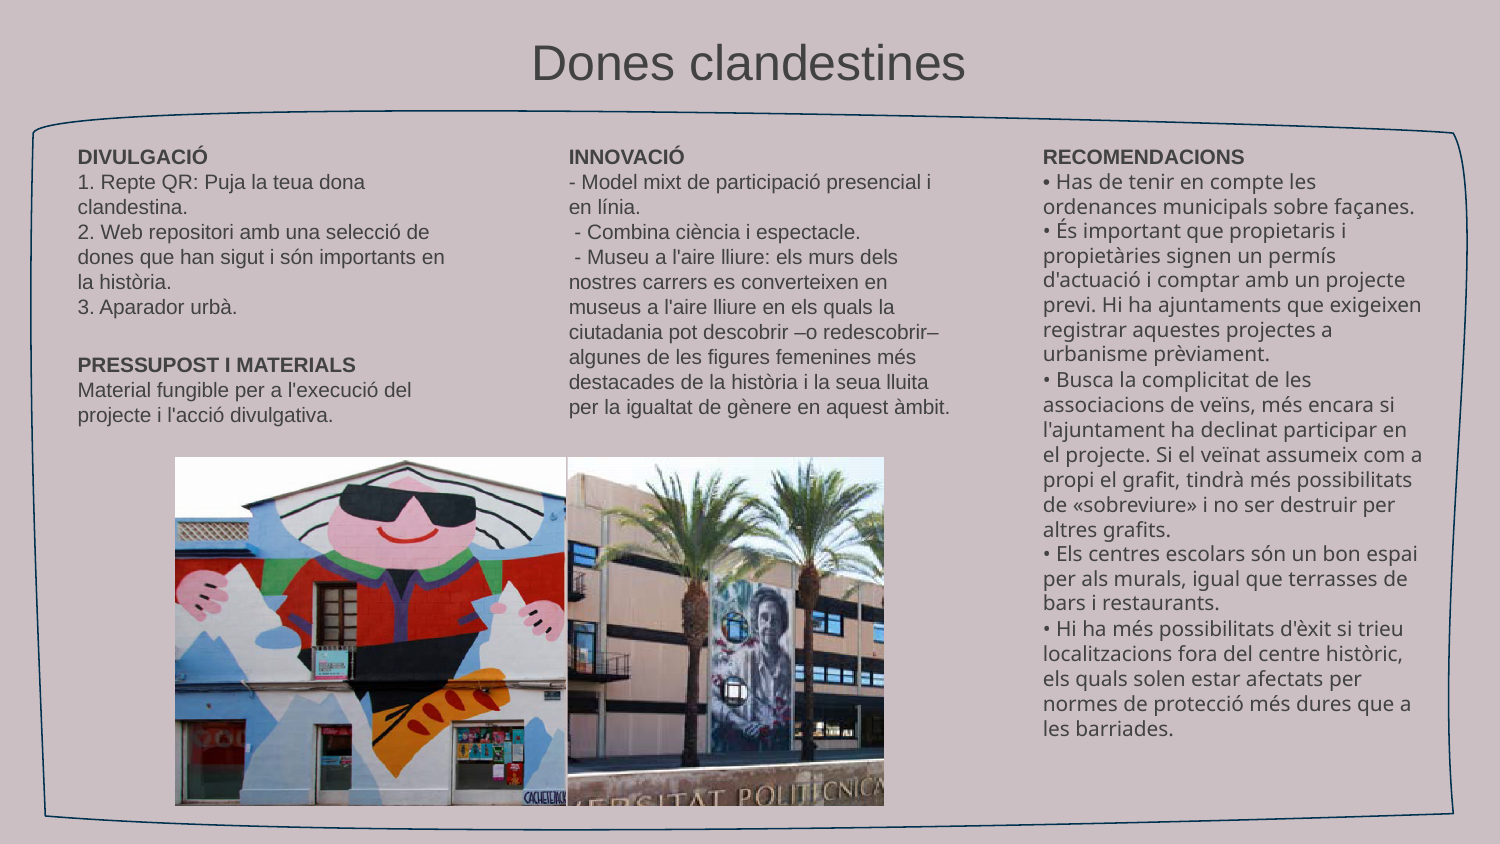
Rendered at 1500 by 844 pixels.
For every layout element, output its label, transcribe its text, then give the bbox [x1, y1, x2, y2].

text_box RECOMENDACIONS • Has de tenir en compte les ordenances municipals sobre façanes. • És important que propietaris i propietàries signen un permís d'actuació i comptar amb un projecte previ. Hi ha ajuntaments que exigeixen registrar aquestes projectes a urbanisme prèviament. • Busca la complicitat de les associacions de veïns, més encara si l'ajuntament ha declinat participar en el projecte. Si el veïnat assumeix com a propi el grafit, tindrà més possibilitats de «sobreviure» i no ser destruir per altres grafits. • Els centres escolars són un bon espai per als murals, igual que terrasses de bars i restaurants. • Hi ha més possibilitats d'èxit si trieu localitzacions fora del centre històric, els quals solen estar afectats per normes de protecció més dures que a les barriades. [1027, 128, 1442, 787]
text_box Dones clandestines [0, 20, 1499, 106]
list DIVULGACIÓ 1. Repte QR: Puja la teua dona clandestina. 2. Web repositori amb una selecció de dones que han sigut i són importants en la història. 3. Aparador urbà. PRESSUPOST I MATERIALS Material fungible per a l'execució del projecte i l'acció divulgativa. [62, 128, 477, 824]
picture [175, 457, 885, 806]
text_box [30, 110, 1468, 830]
text_box INNOVACIÓ - Model mixt de participació presencial i en línia. - Combina ciència i espectacle. - Museu a l'aire lliure: els murs dels nostres carrers es converteixen en museus a l'aire lliure en els quals la ciutadania pot descobrir –o redescobrir– algunes de les figures femenines més destacades de la història i la seua lluita per la igualtat de gènere en aquest àmbit. [553, 128, 968, 434]
